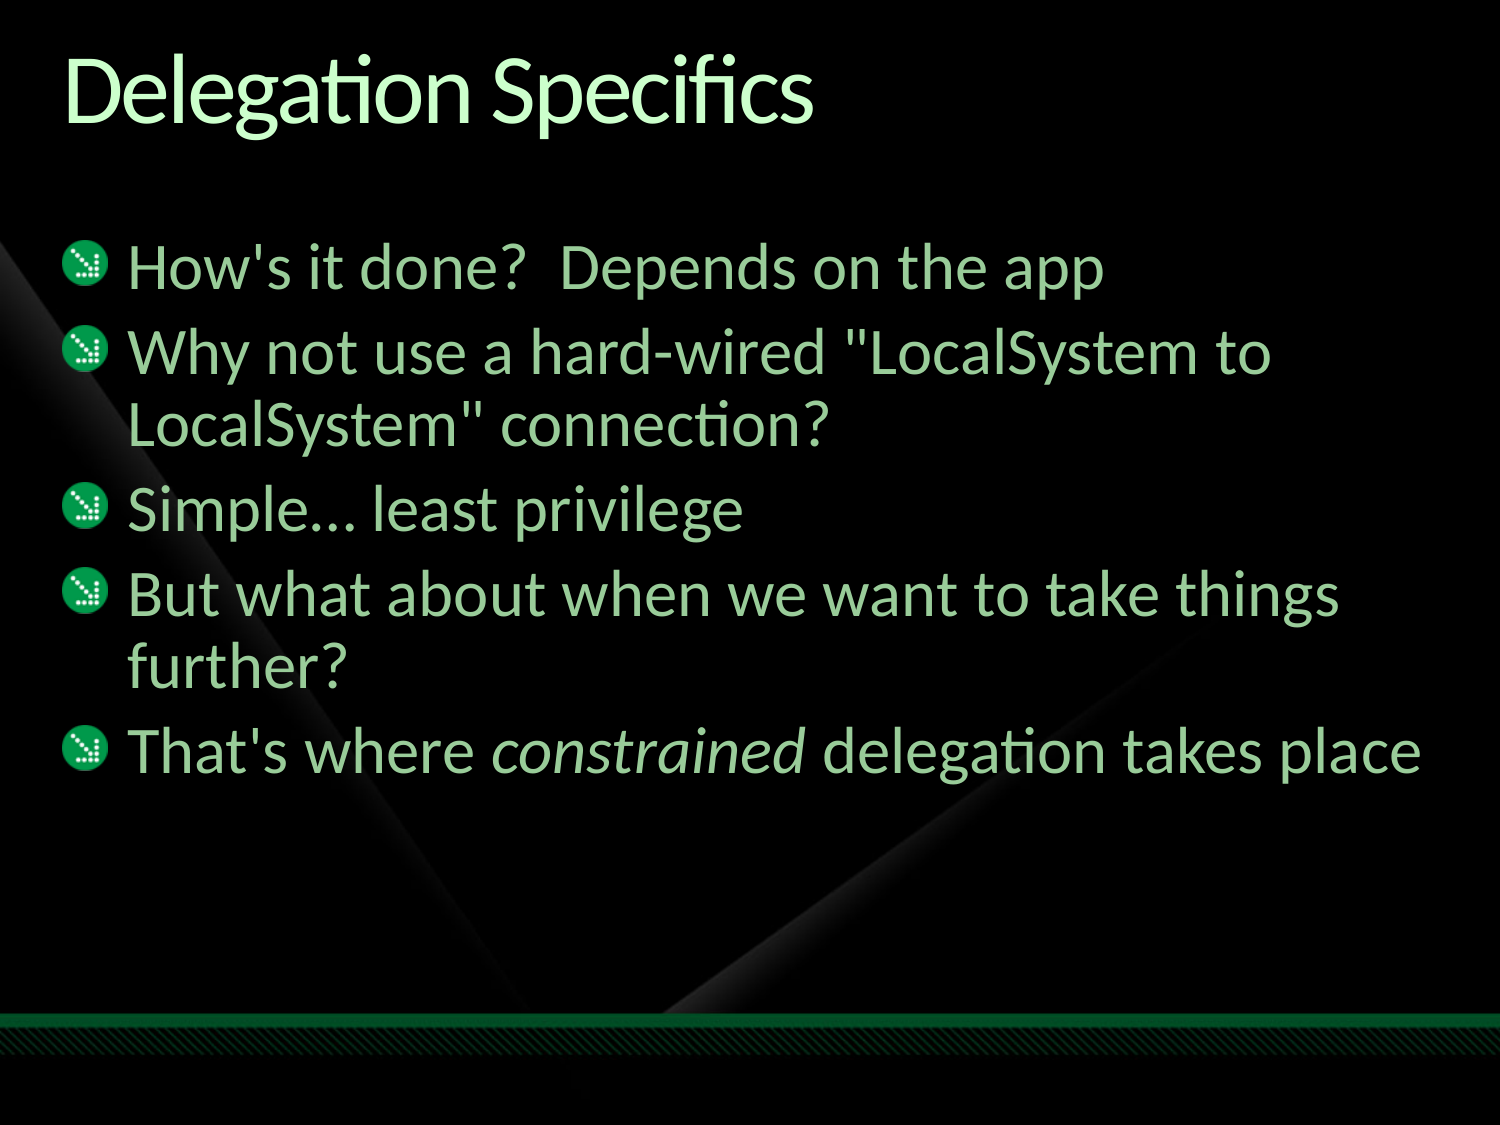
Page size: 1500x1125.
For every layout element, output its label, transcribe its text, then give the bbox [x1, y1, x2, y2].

list How's it done? Depends on the app Why not use a hard-wired "LocalSystem to LocalSystem" connection? Simple… least privilege But what about when we want to take things further? That's where constrained delegation takes place [62, 231, 1438, 595]
title Delegation Specifics [62, 37, 1438, 147]
picture [0, 0, 1500, 1125]
